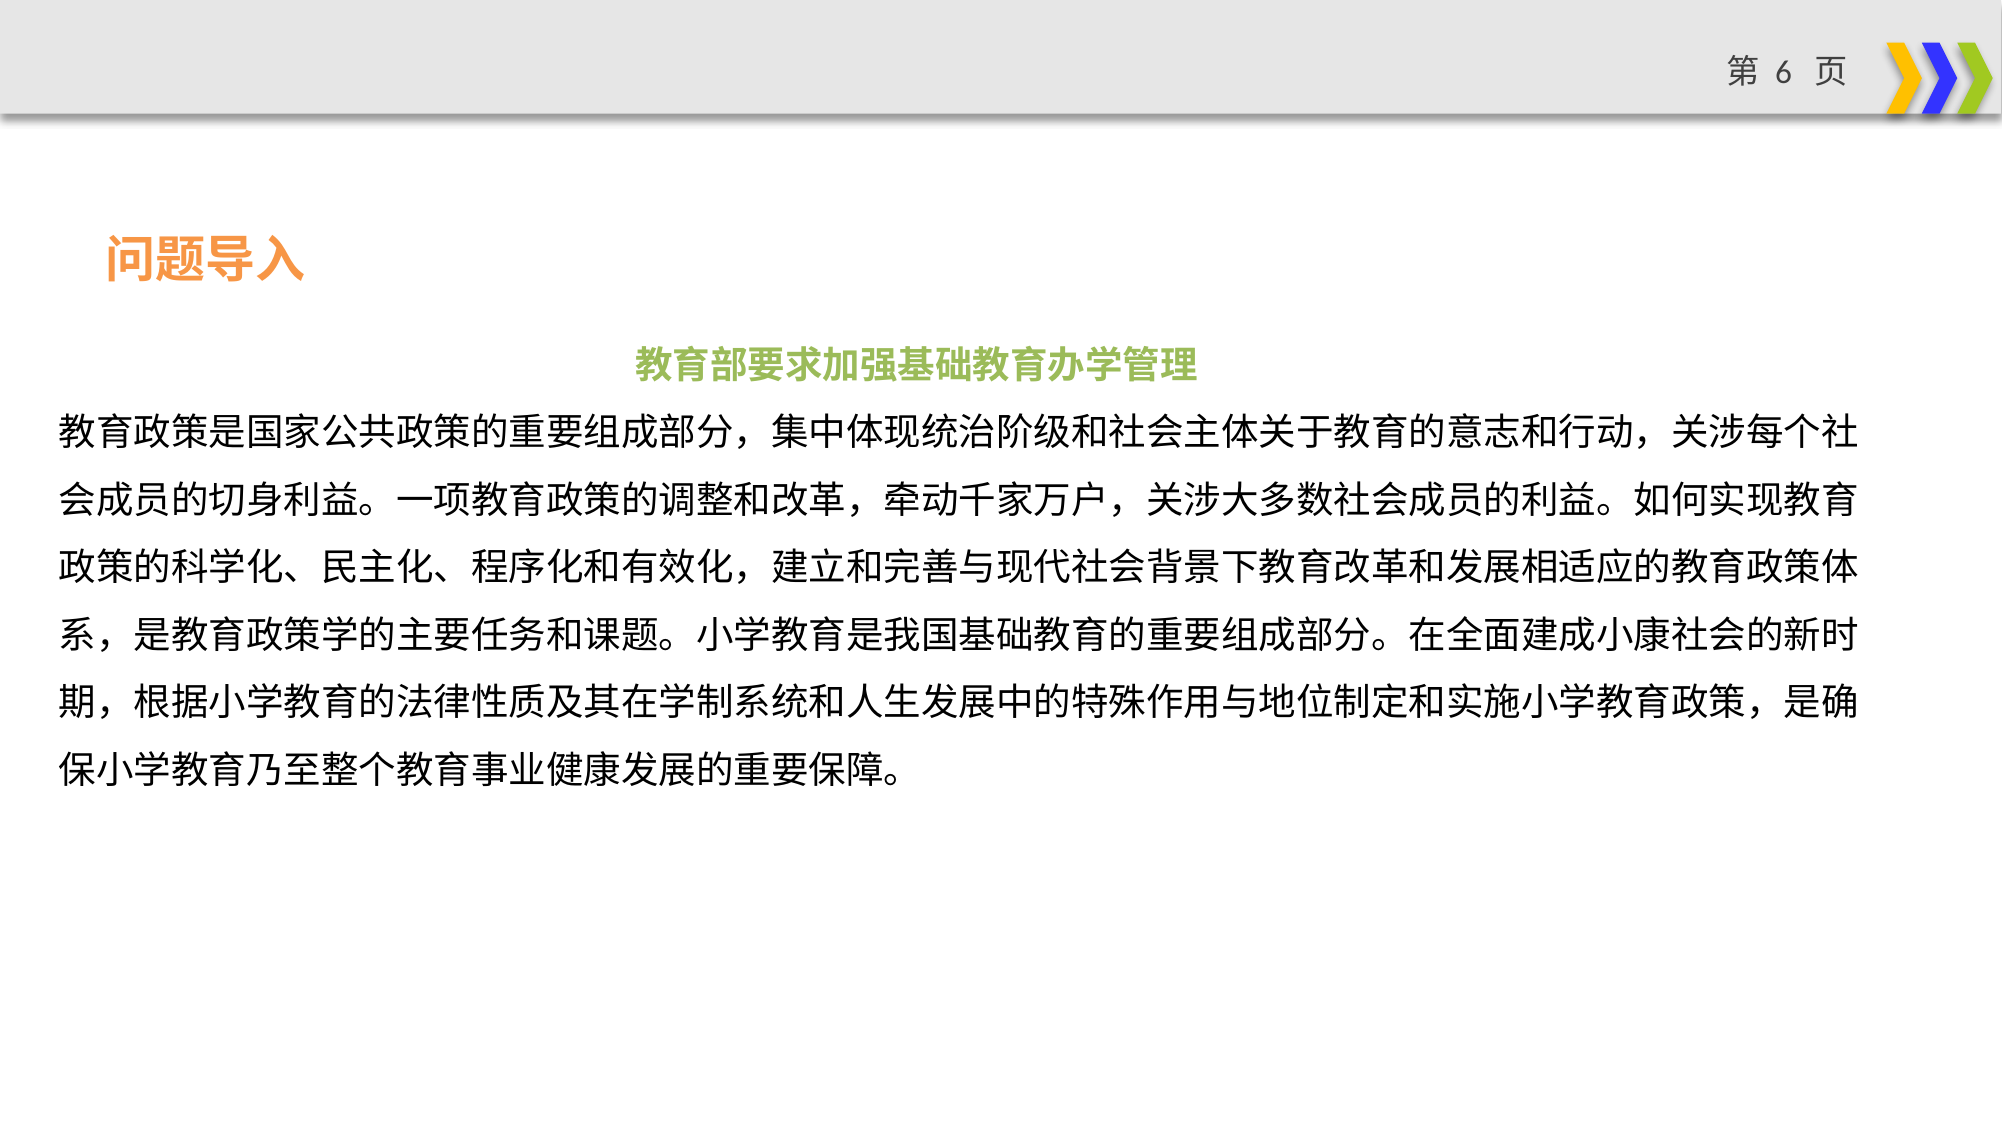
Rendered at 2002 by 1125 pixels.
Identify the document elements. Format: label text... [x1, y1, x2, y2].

text_box 教育部要求加强基础教育办学管理 教育政策是国家公共政策的重要组成部分，集中体现统治阶级和社会主体关于教育的意志和行动，关涉每个社会成员的切身利益。一项教育政策的调整和改革，牵动千家万户，关涉大多数社会成员的利益。如何实现教育政策的科学化、民主化、程序化和有效化，建立和完善与现代社会背景下教育改革和发展相适应的教育政策体系，是教育政策学的主要任务和课题。小学教育是我国基础教育的重要组成部分。在全面建成小康社会的新时期，根据小学教育的法律性质及其在学制系统和人生发展中的特殊作用与地位制定和实施小学教育政策，是确保小学教育乃至整个教育事业健康发展的重要保障。 [43, 310, 1907, 799]
text_box 问题导入 [90, 219, 508, 295]
